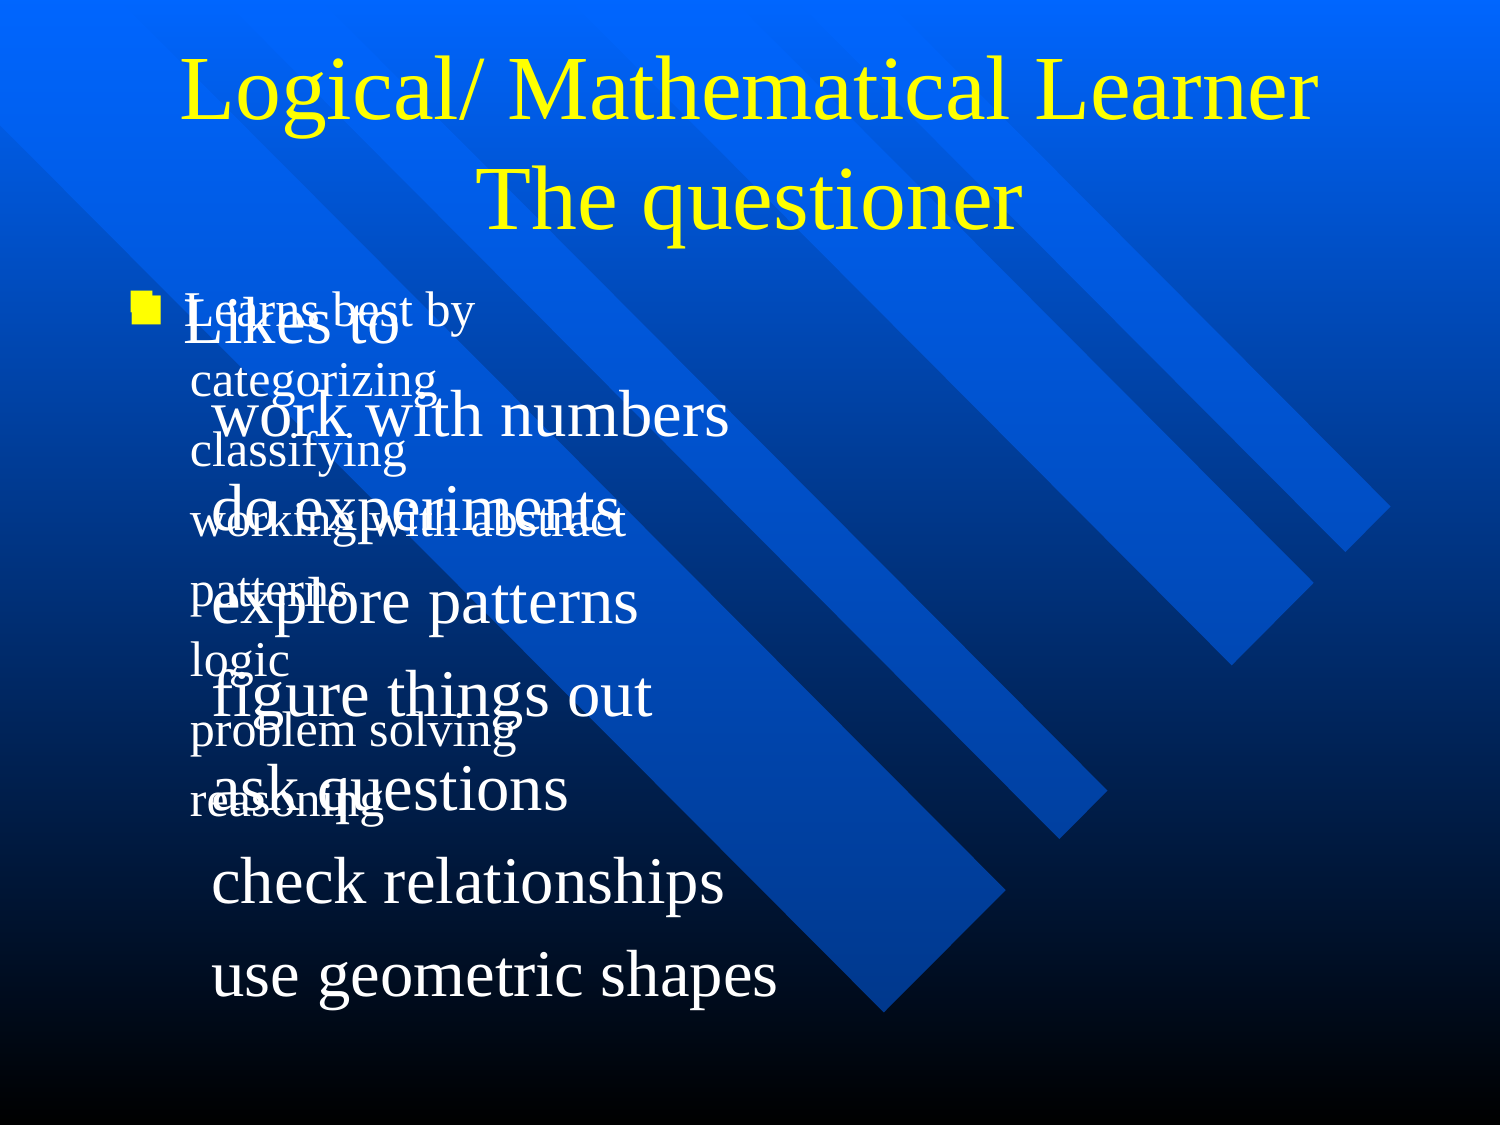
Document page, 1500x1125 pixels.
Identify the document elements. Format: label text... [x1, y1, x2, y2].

title Logical/ Mathematical Learner The questioner [112, 37, 1388, 238]
list Learns best by categorizing classifying working with abstract patterns logic problem solving reasoning [111, 268, 1388, 1001]
